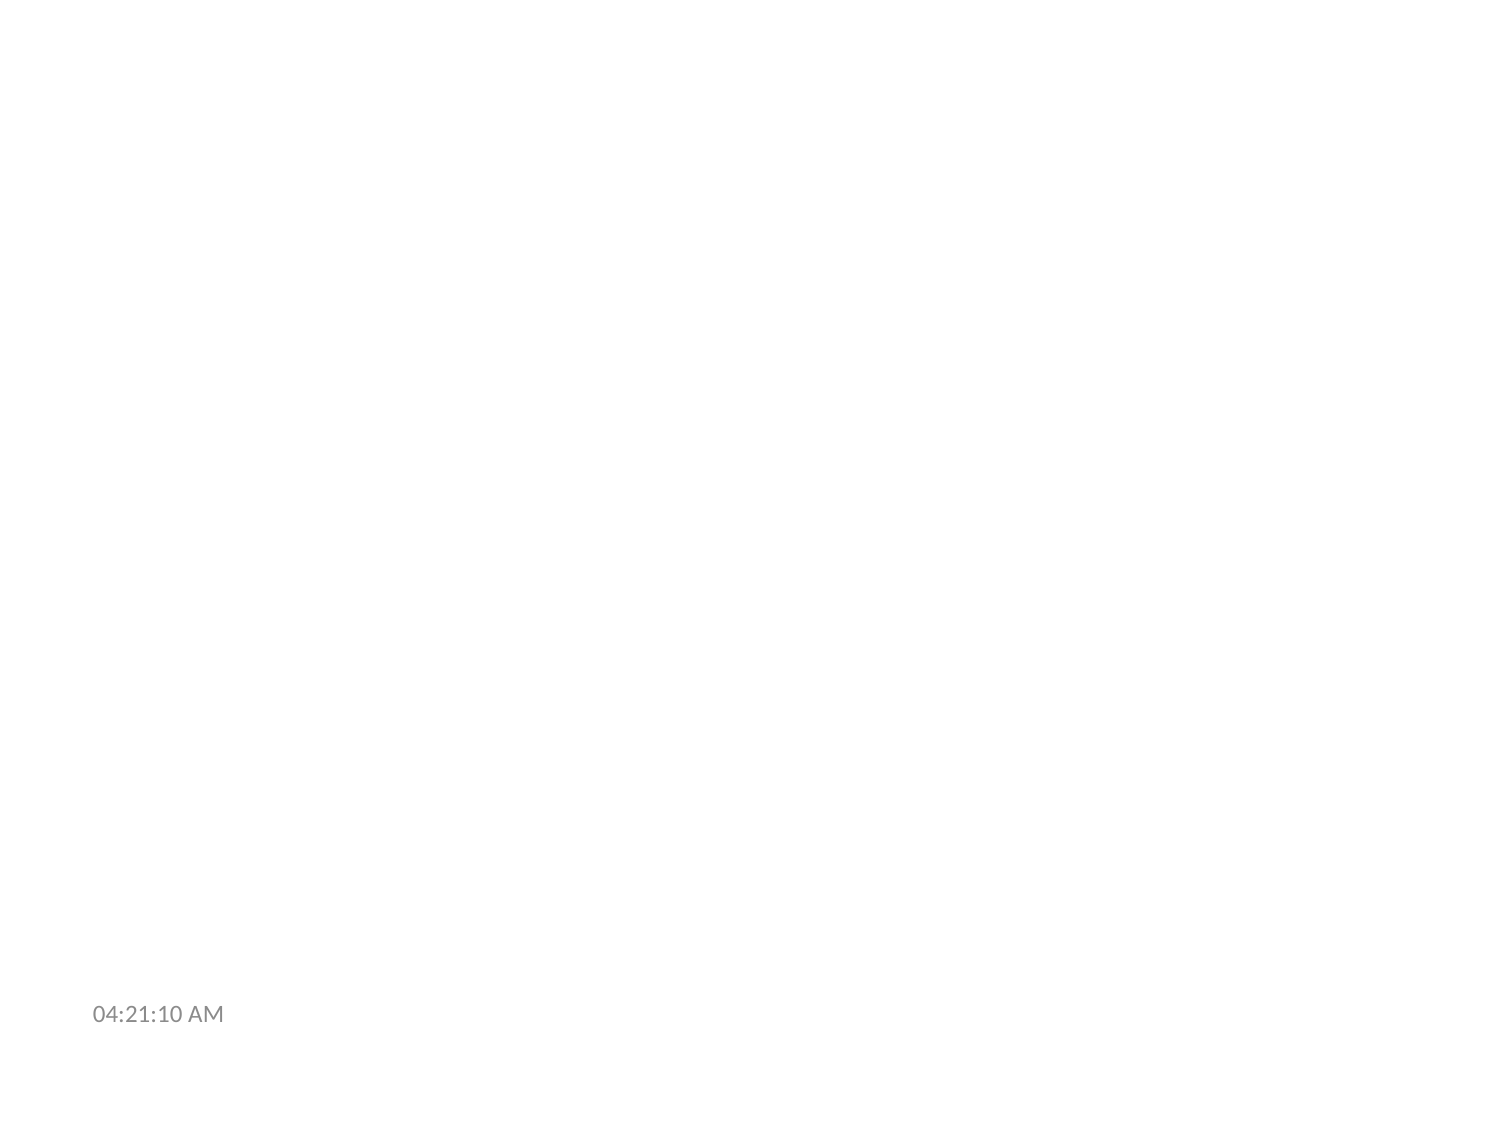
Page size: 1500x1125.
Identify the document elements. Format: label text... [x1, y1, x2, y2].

text_box 3:35:09 PM [77, 982, 428, 1043]
